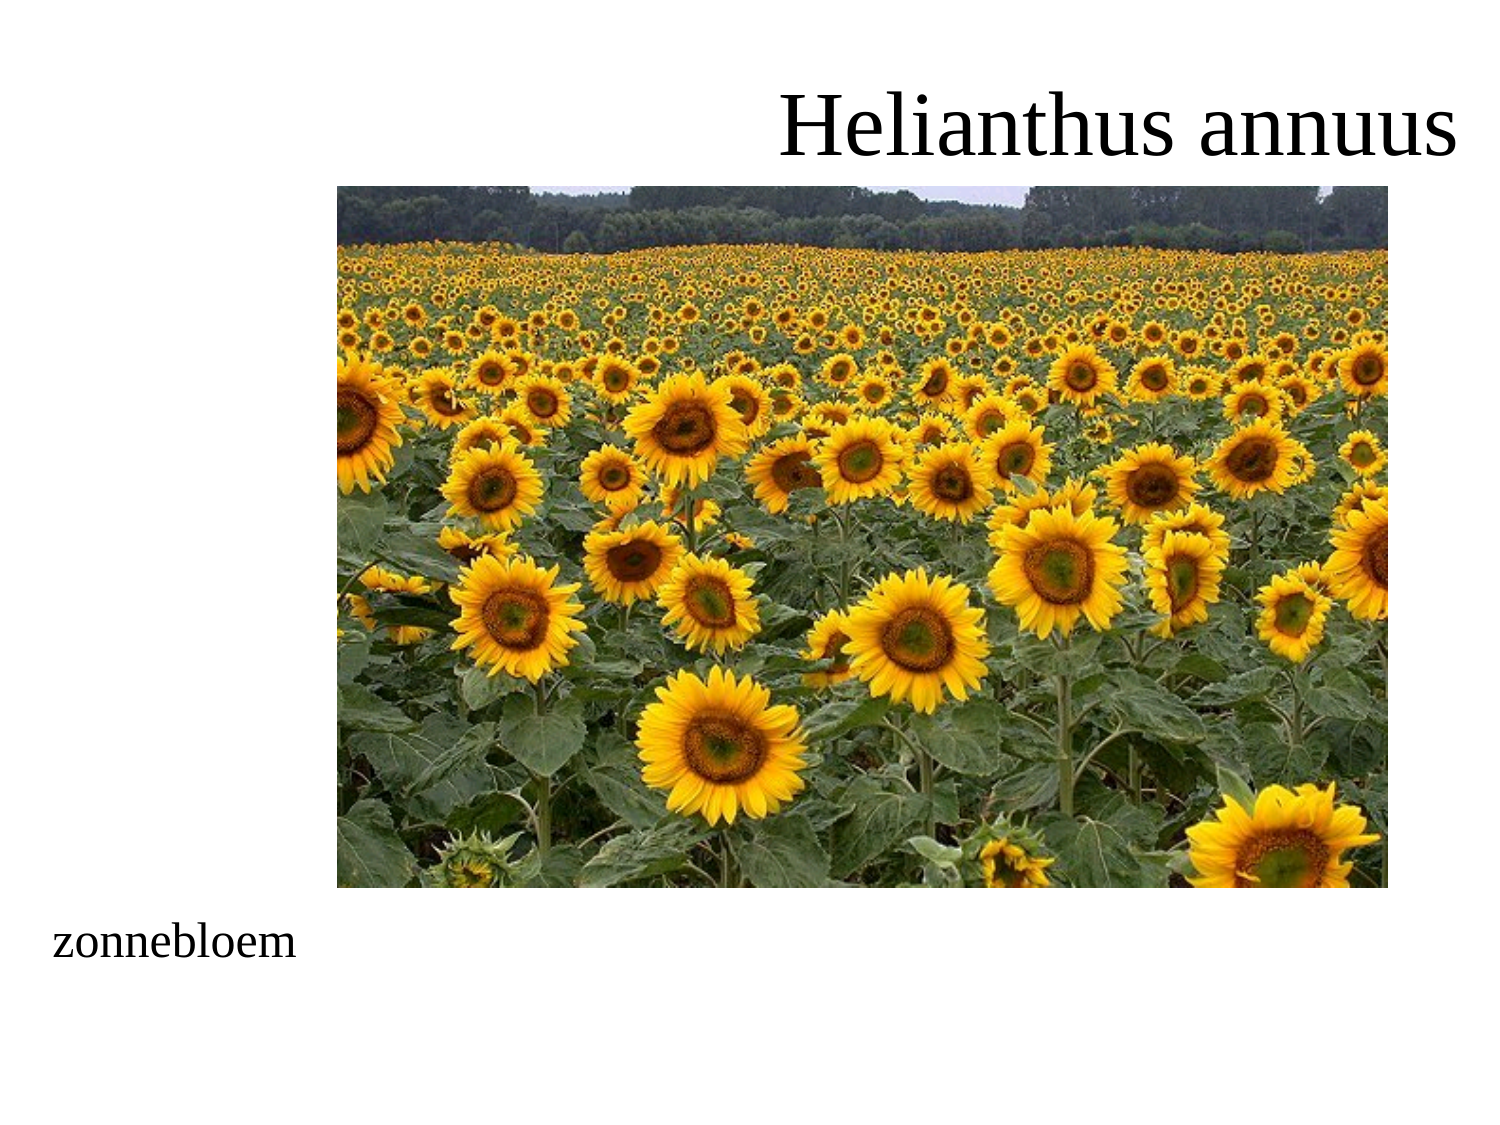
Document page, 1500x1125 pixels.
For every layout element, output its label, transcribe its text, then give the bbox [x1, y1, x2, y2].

text_box zonnebloem [37, 899, 1100, 975]
title Helianthus annuus [200, 24, 1475, 213]
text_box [337, 186, 1388, 888]
